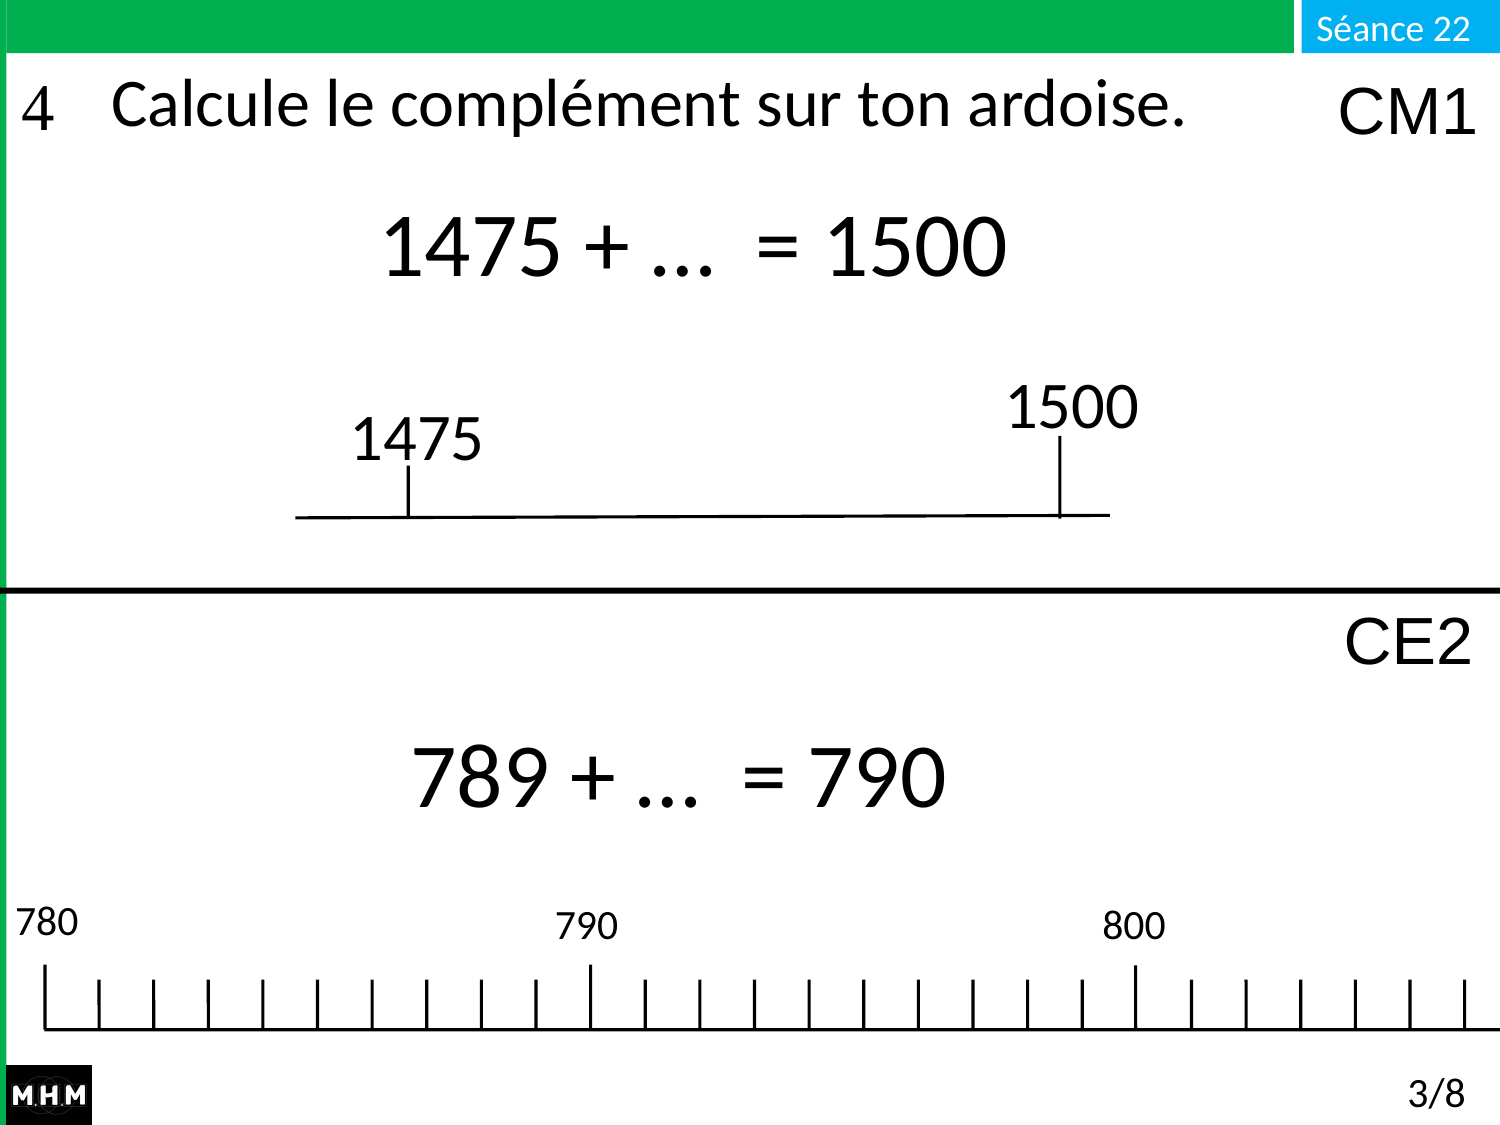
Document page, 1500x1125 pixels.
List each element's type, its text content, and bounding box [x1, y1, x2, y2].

text_box 789 + … = 790 [354, 708, 1004, 834]
text_box 1475 + … = 1500 [324, 177, 1063, 302]
text_box CE2 [1328, 590, 1500, 680]
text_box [295, 354, 1172, 519]
title Calcule le complément sur ton ardoise. [96, 60, 1322, 150]
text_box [0, 885, 1500, 1031]
picture [6, 1065, 92, 1125]
list 3/8 [1373, 1064, 1500, 1125]
text_box CM1 [1322, 60, 1500, 150]
